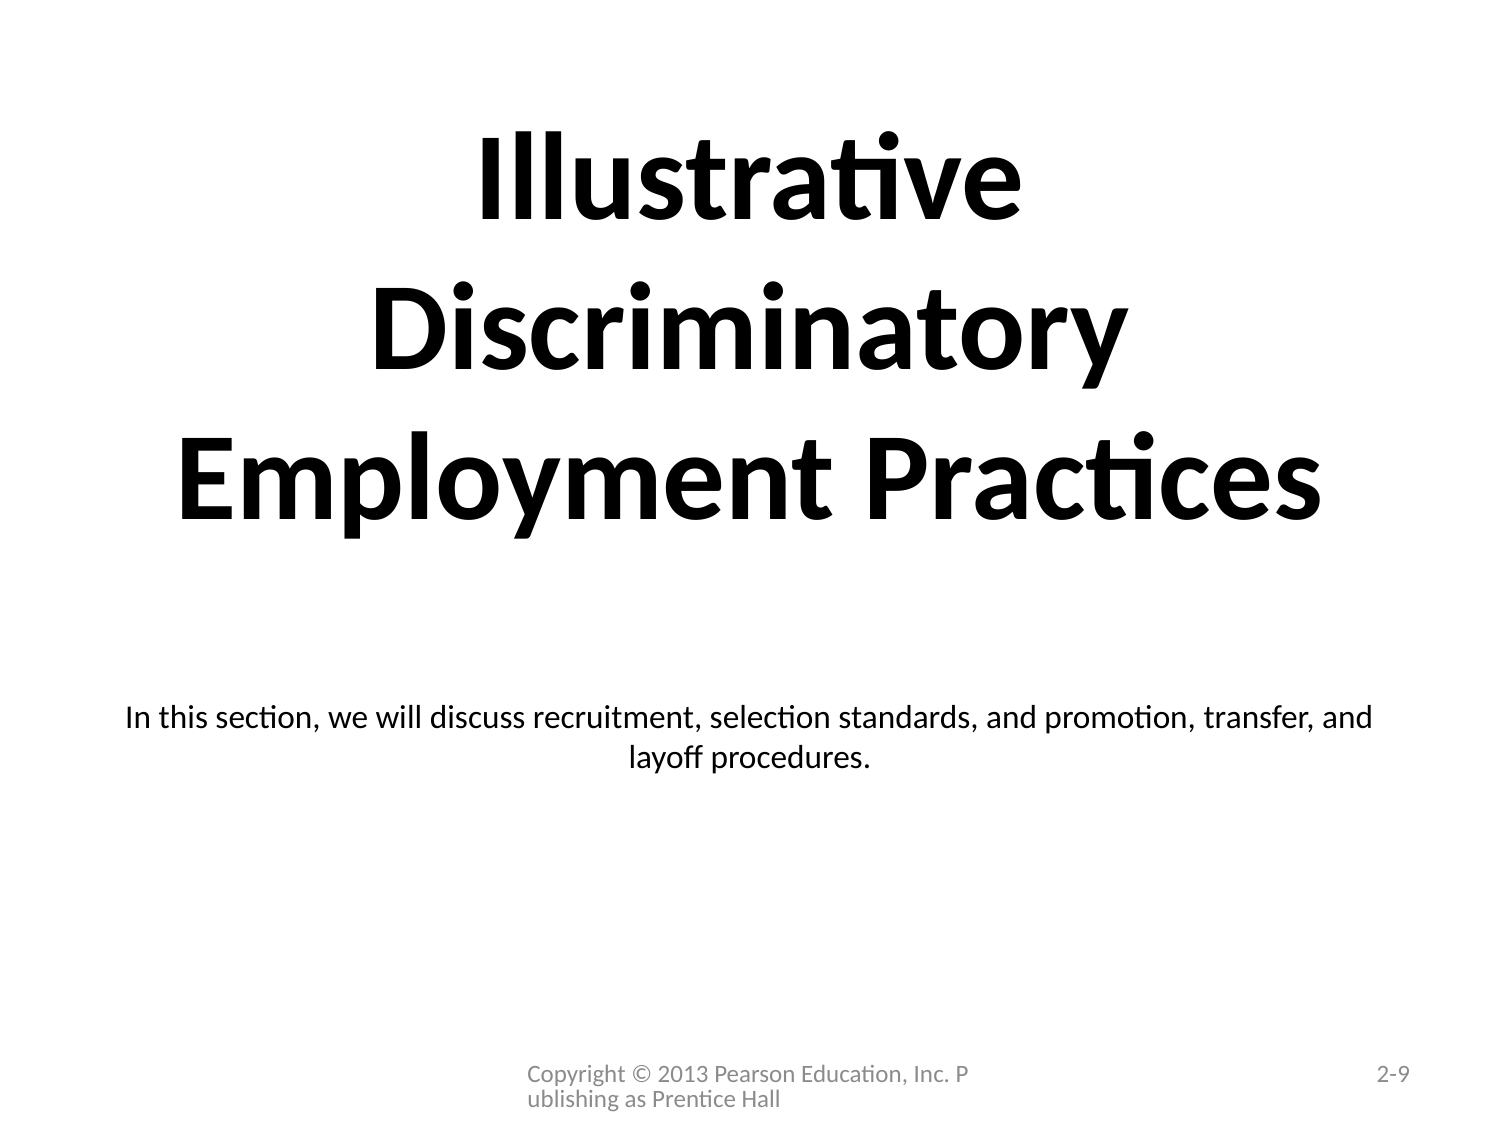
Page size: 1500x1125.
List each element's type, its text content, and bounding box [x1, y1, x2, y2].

title Illustrative Discriminatory Employment Practices In this section, we will discuss recruitment, selection standards, and promotion, transfer, and layoff procedures. [75, 220, 1425, 800]
footer Copyright © 2013 Pearson Education, Inc. Publishing as Prentice Hall [512, 1042, 988, 1103]
slide_number 2-9 [1074, 1042, 1425, 1103]
